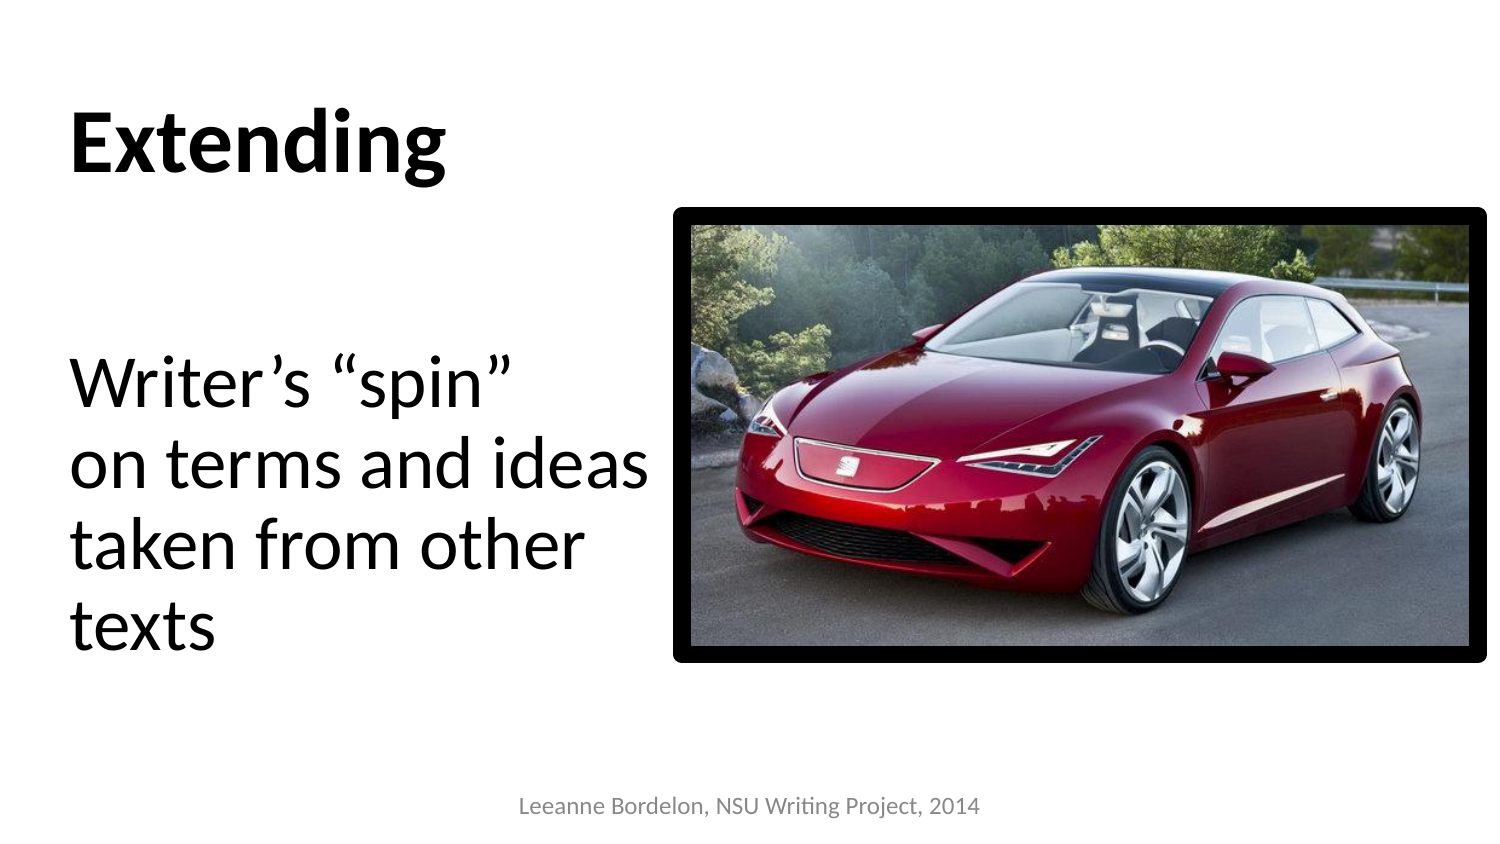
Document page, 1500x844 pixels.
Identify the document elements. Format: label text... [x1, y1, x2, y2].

text_box Writer’s “spin” on terms and ideas taken from other texts [54, 245, 667, 752]
title Extending [54, 99, 1332, 187]
picture [690, 224, 1470, 647]
footer Leeanne Bordelon, NSU Writing Project, 2014 [496, 787, 1004, 822]
